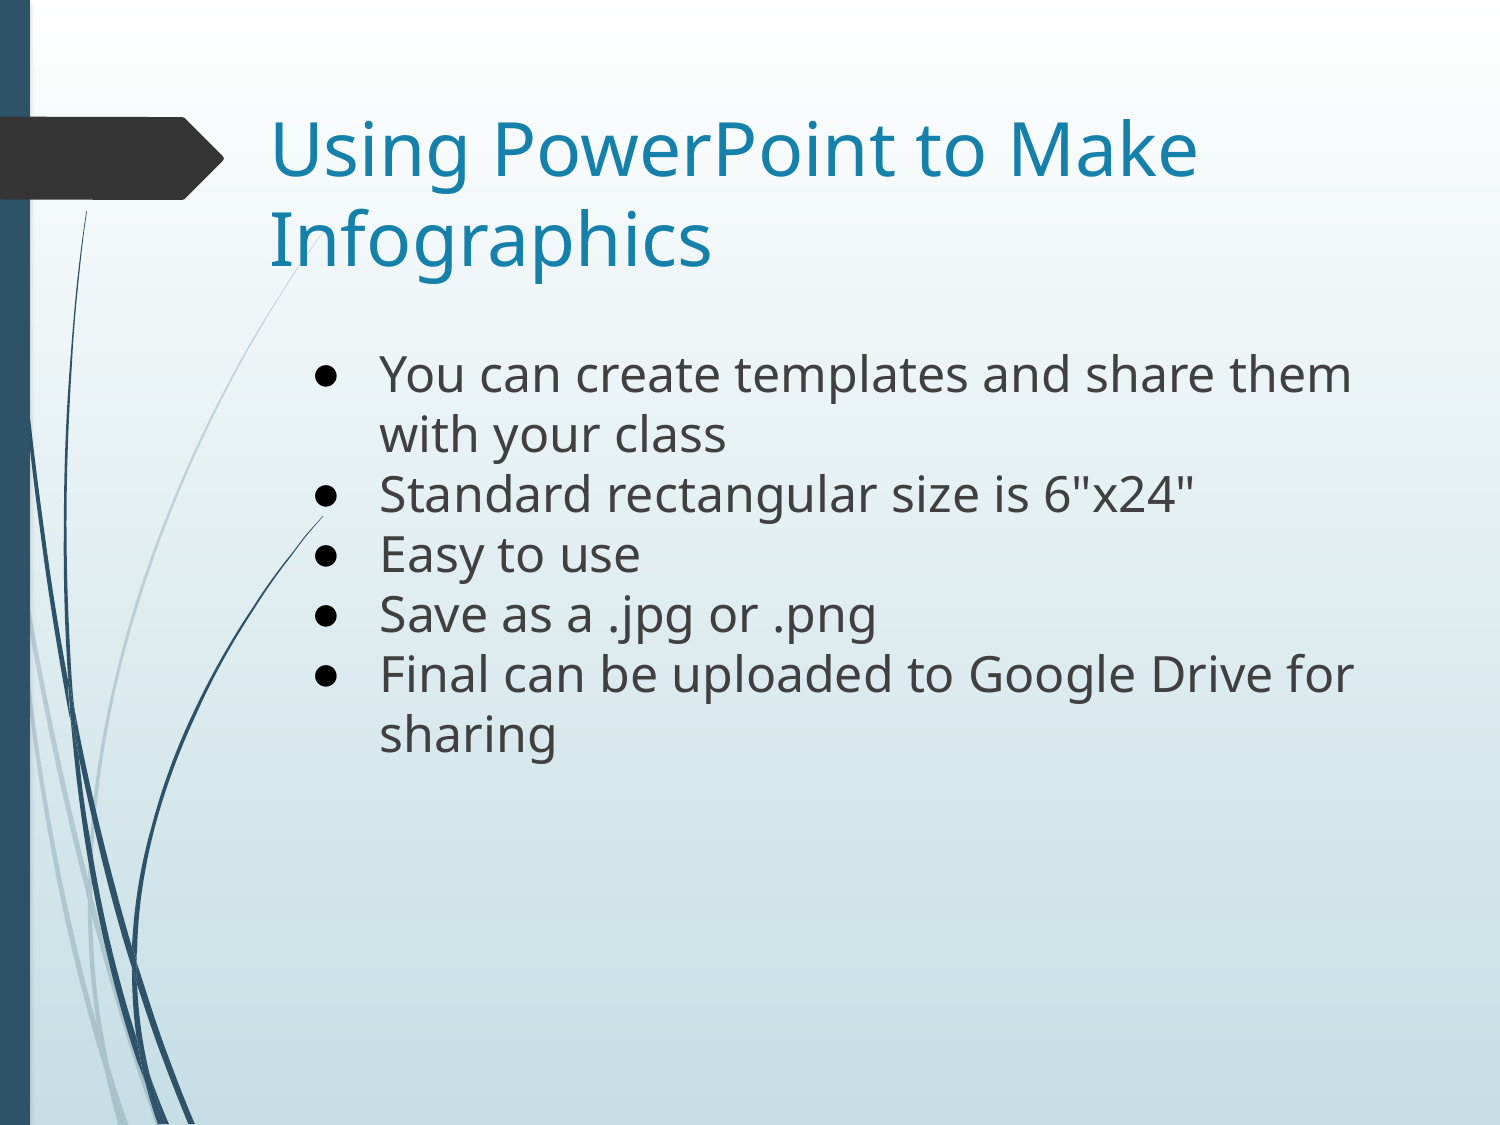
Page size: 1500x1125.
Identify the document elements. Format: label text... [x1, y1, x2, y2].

list You can create templates and share them with your class Standard rectangular size is 6"x24" Easy to use Save as a .jpg or .png Final can be uploaded to Google Drive for sharing [289, 335, 1400, 970]
title Using PowerPoint to Make Infographics [254, 93, 1400, 313]
